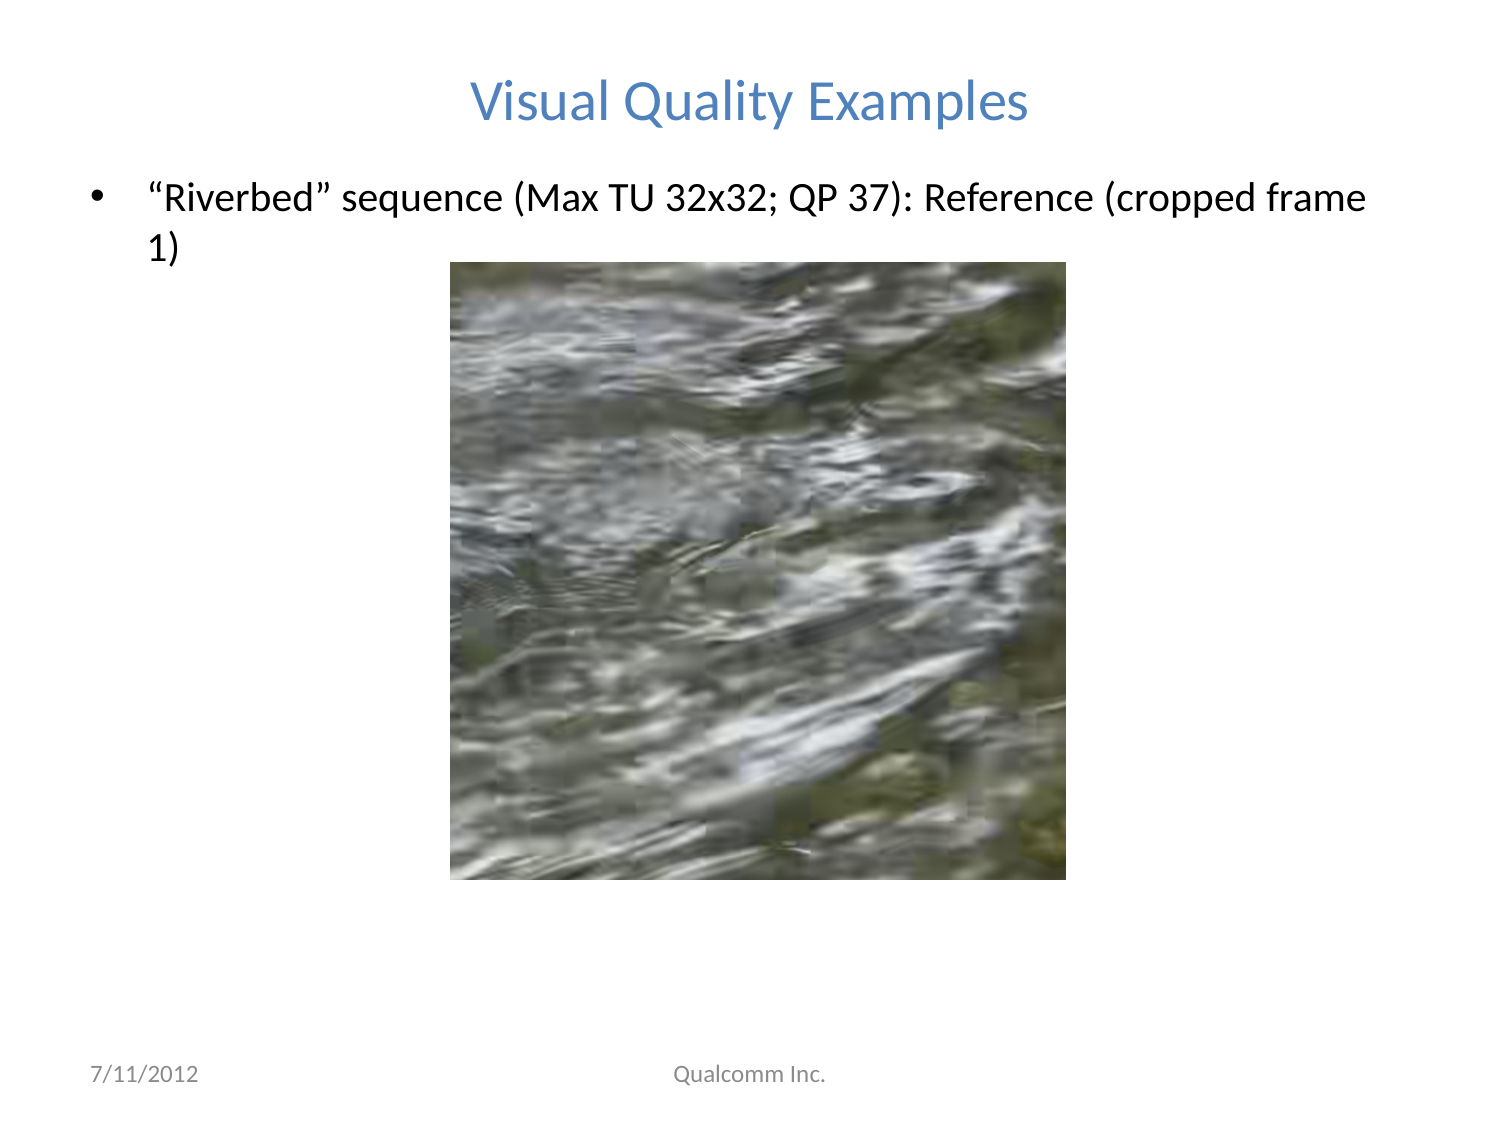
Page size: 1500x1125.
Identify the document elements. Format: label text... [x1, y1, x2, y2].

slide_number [75, 1042, 425, 1103]
picture [449, 262, 1067, 880]
footer Qualcomm Inc. [512, 1042, 988, 1103]
title Visual Quality Examples [75, 45, 1425, 150]
list “Riverbed” sequence (Max TU 32x32; QP 37): Reference (cropped frame 1) [75, 162, 1425, 1005]
